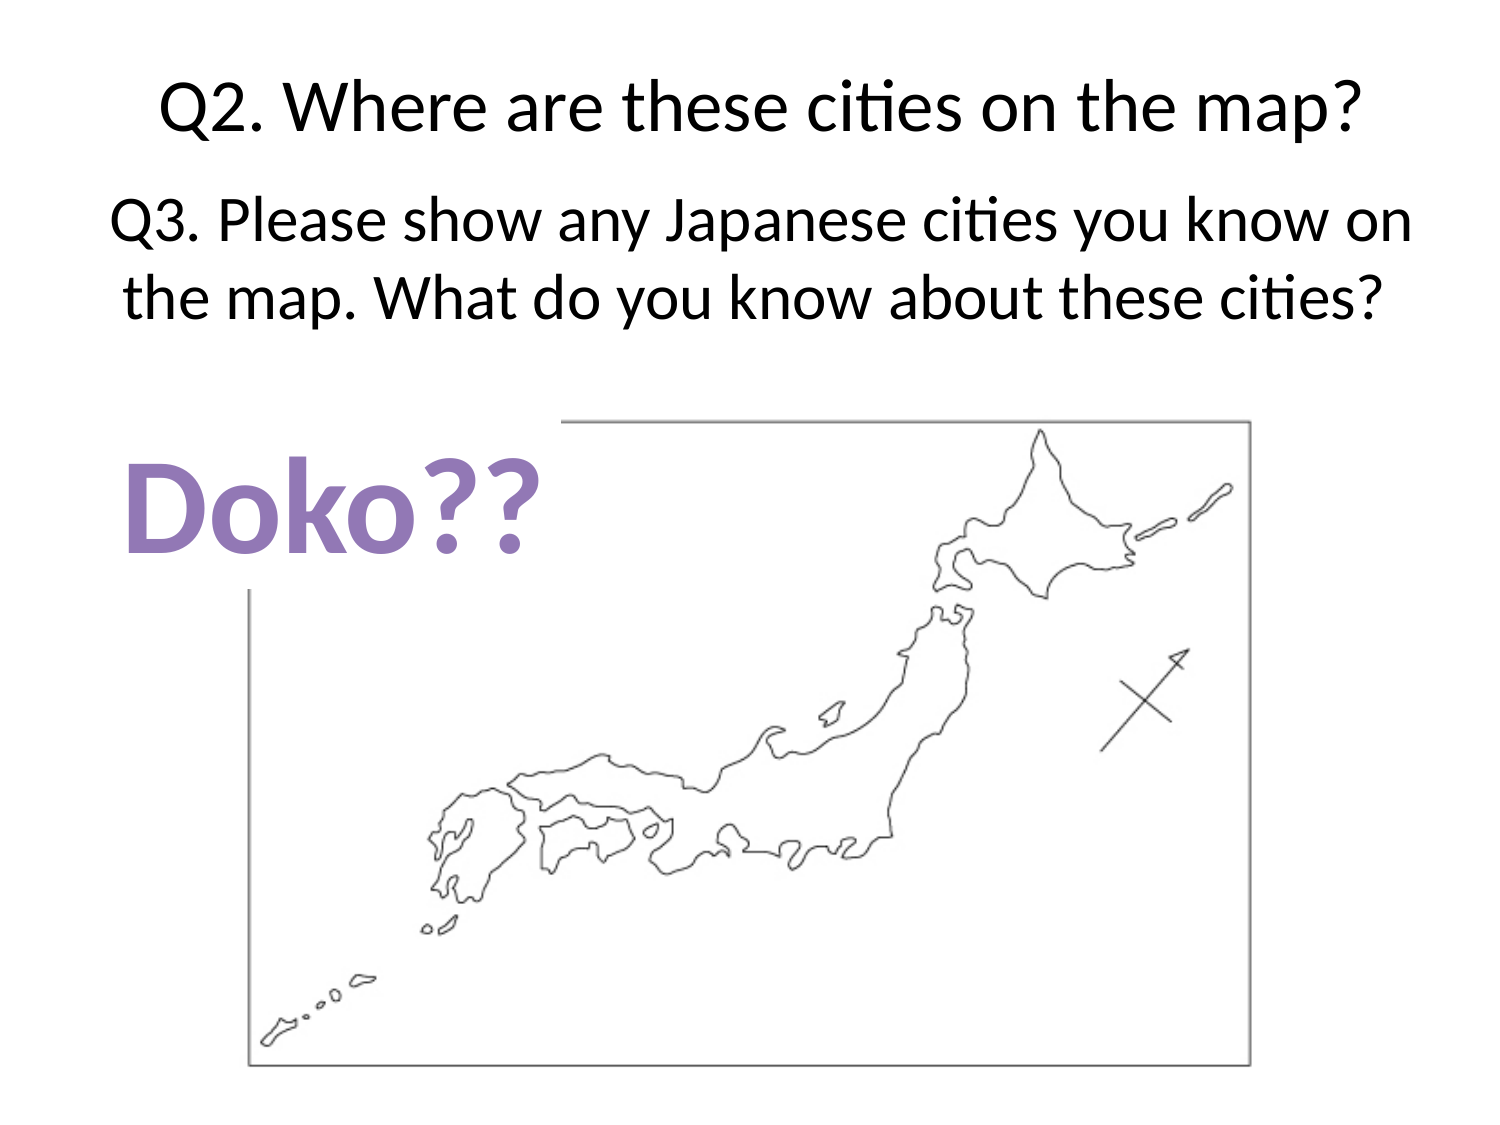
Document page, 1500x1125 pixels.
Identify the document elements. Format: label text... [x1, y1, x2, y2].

title Q2. Where are these cities on the map? [87, 7, 1438, 160]
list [239, 373, 1261, 1117]
text_box Doko?? [0, 408, 233, 589]
text_box Q3. Please show any Japanese cities you know on the map. What do you know about these cities? [87, 160, 1438, 349]
